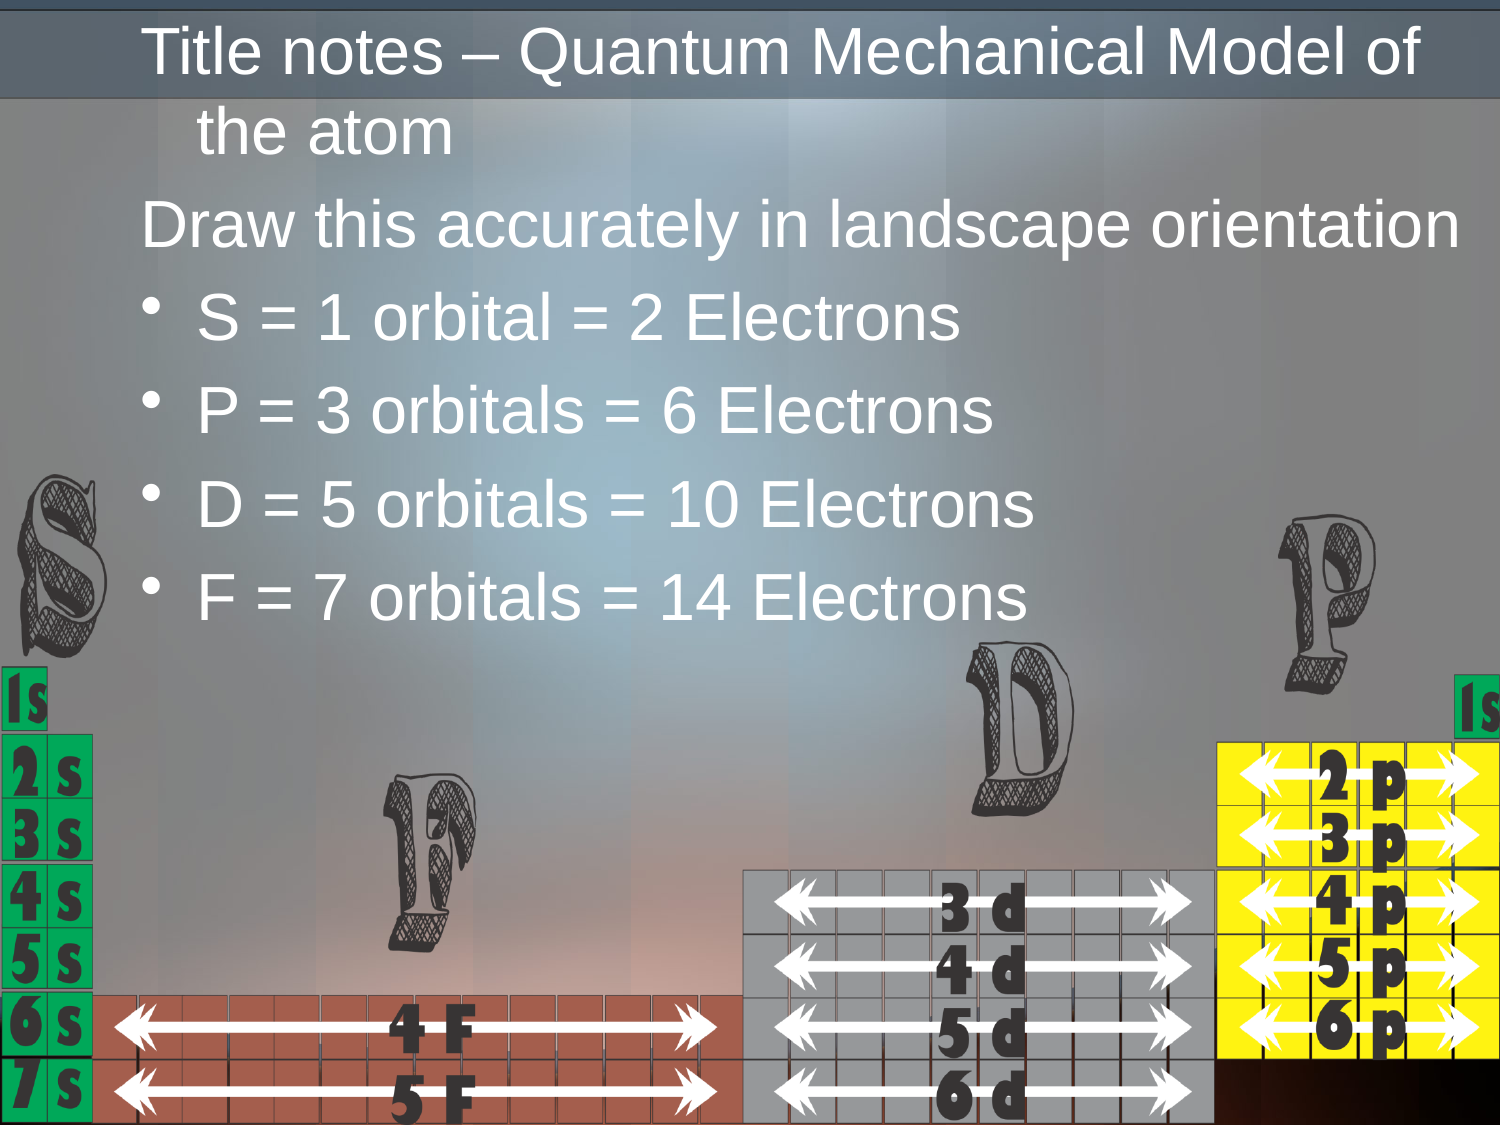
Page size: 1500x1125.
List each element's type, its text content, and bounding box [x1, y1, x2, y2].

list Title notes – Quantum Mechanical Model of the atom Draw this accurately in landscape orientation S = 1 orbital = 2 Electrons P = 3 orbitals = 6 Electrons D = 5 orbitals = 10 Electrons F = 7 orbitals = 14 Electrons [124, 0, 1500, 474]
picture [0, 0, 1500, 1125]
